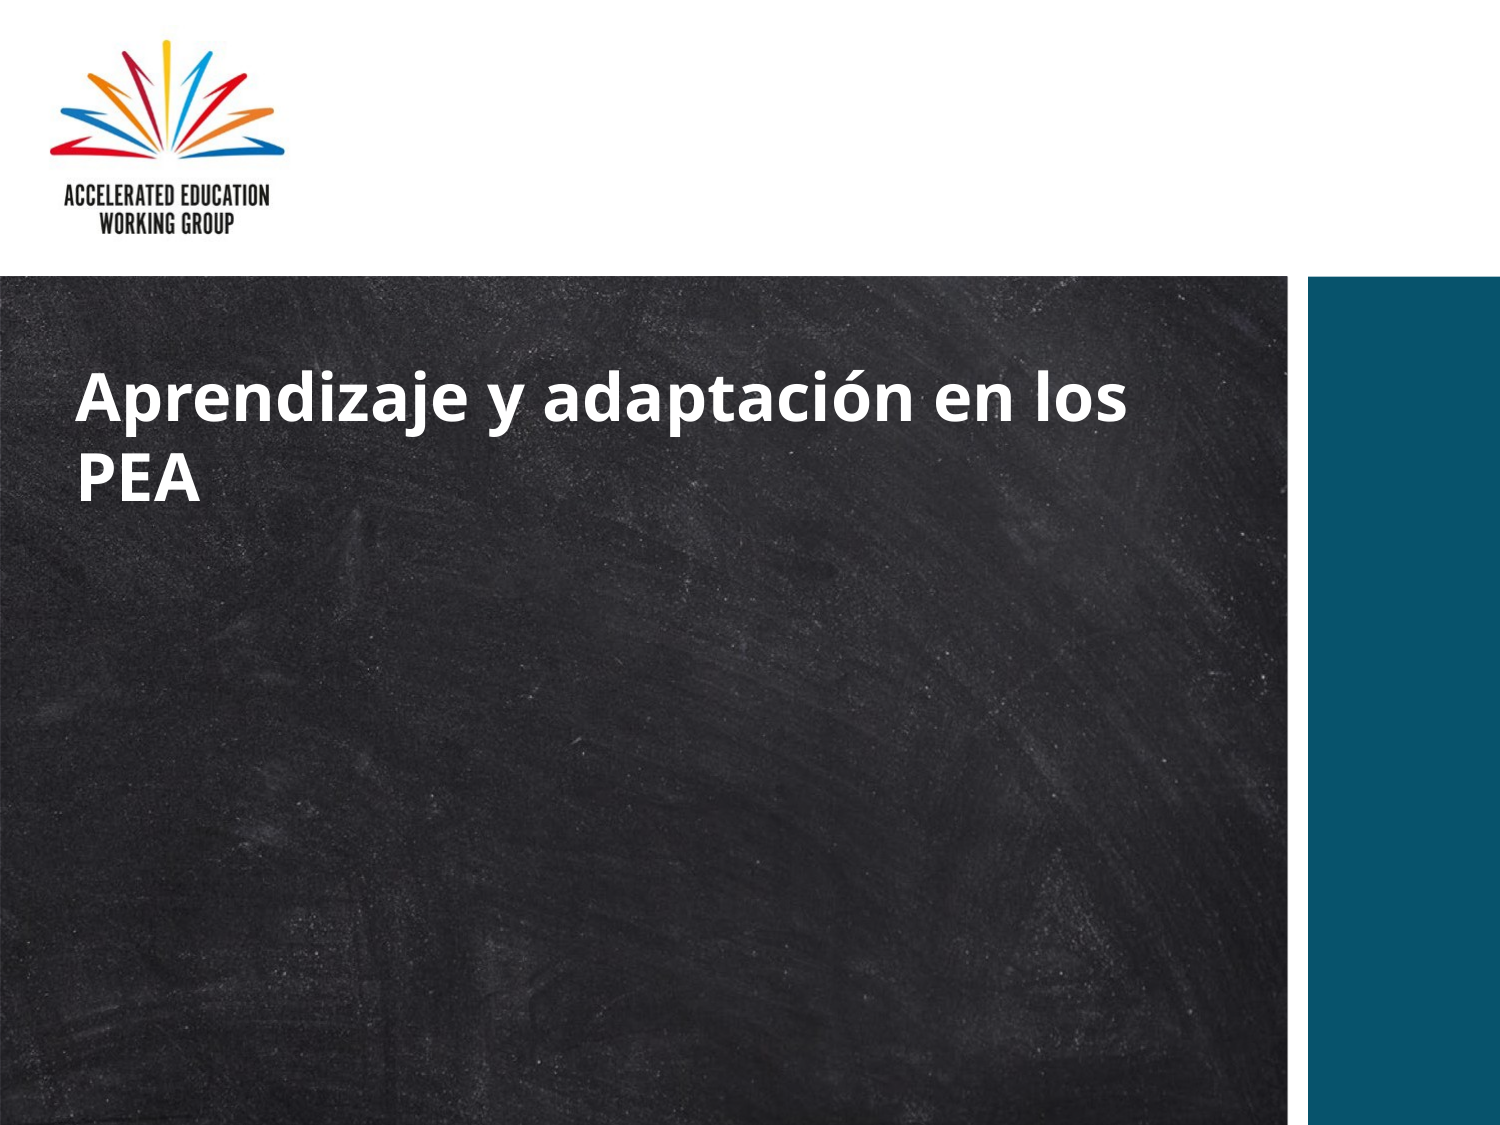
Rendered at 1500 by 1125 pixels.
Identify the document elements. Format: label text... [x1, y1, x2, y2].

text_box [1308, 276, 1500, 1125]
title Aprendizaje y adaptación en los PEA [72, 352, 1175, 543]
picture [0, 276, 1288, 1125]
text_box [48, 25, 291, 242]
